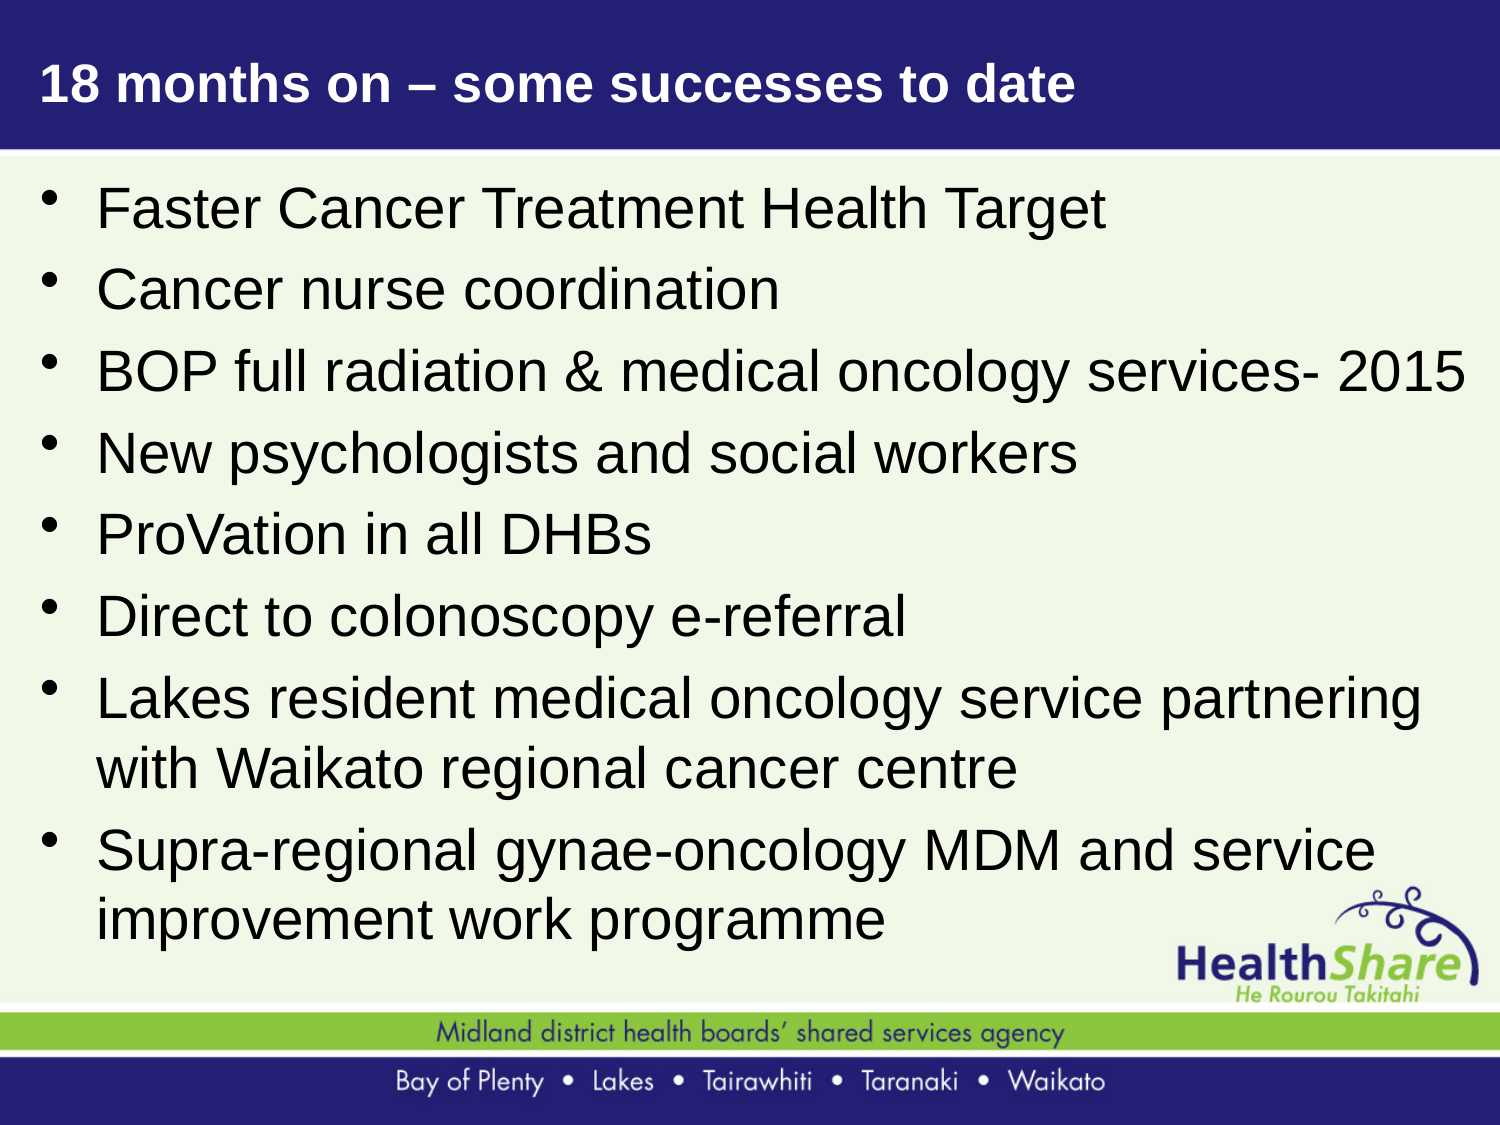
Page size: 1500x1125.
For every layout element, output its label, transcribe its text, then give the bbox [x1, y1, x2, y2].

title 18 months on – some successes to date [24, 24, 1475, 138]
picture [0, 0, 1500, 1125]
list Faster Cancer Treatment Health Target Cancer nurse coordination BOP full radiation & medical oncology services- 2015 New psychologists and social workers ProVation in all DHBs Direct to colonoscopy e-referral Lakes resident medical oncology service partnering with Waikato regional cancer centre Supra-regional gynae-oncology MDM and service improvement work programme [24, 162, 1500, 1012]
